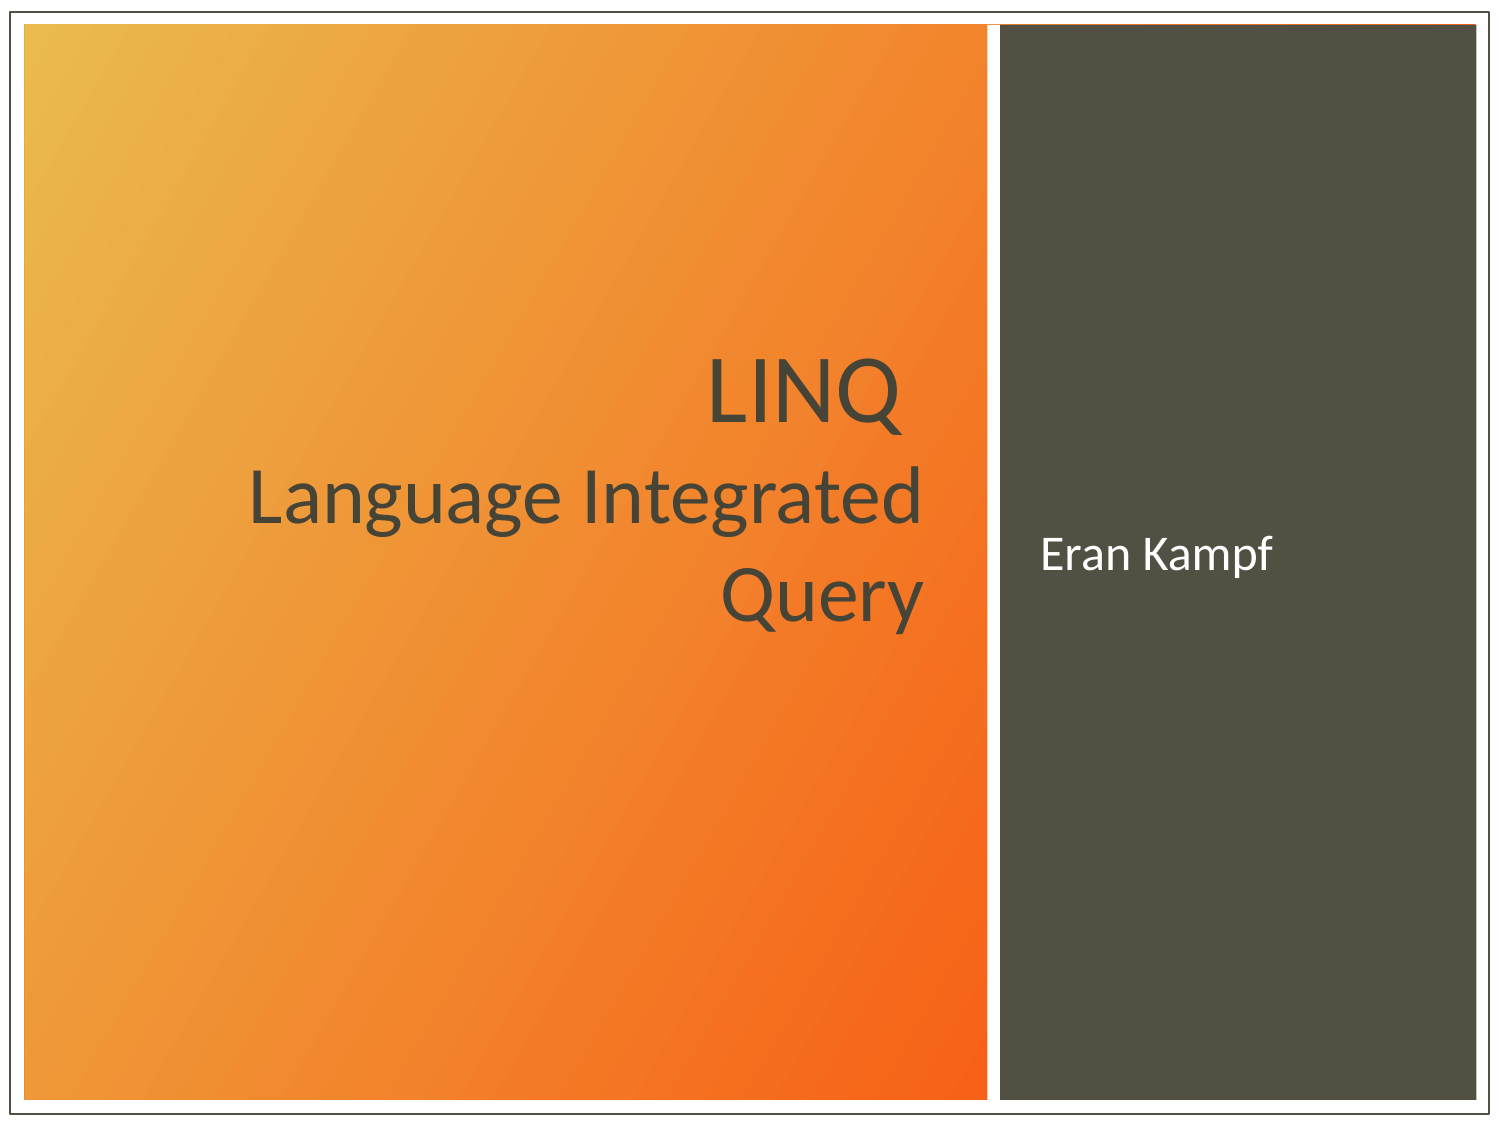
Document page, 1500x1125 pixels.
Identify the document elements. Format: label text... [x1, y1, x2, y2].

list Eran Kampf [1025, 62, 1463, 1038]
title LINQ Language Integrated Query [49, 315, 940, 646]
